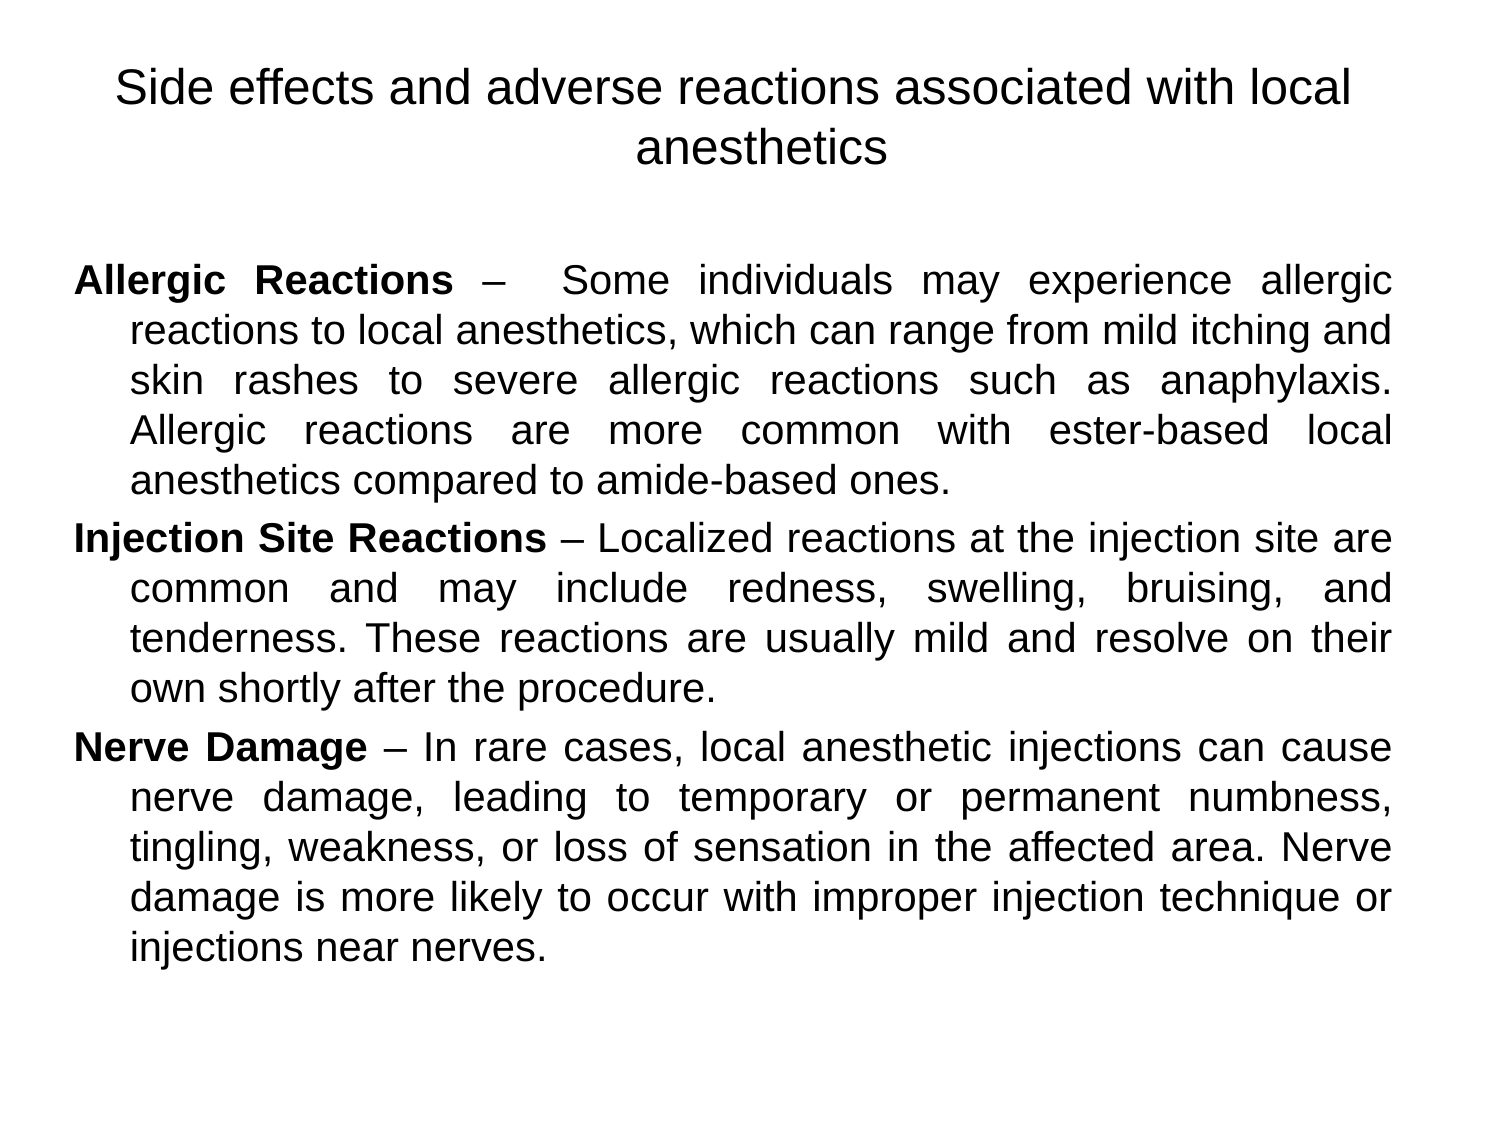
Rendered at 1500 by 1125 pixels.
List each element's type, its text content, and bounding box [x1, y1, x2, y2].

list Side effects and adverse reactions associated with local anesthetics Allergic Reactions – Some individuals may experience allergic reactions to local anesthetics, which can range from mild itching and skin rashes to severe allergic reactions such as anaphylaxis. Allergic reactions are more common with ester-based local anesthetics compared to amide-based ones. Injection Site Reactions – Localized reactions at the injection site are common and may include redness, swelling, bruising, and tenderness. These reactions are usually mild and resolve on their own shortly after the procedure. Nerve Damage – In rare cases, local anesthetic injections can cause nerve damage, leading to temporary or permanent numbness, tingling, weakness, or loss of sensation in the affected area. Nerve damage is more likely to occur with improper injection technique or injections near nerves. [58, 46, 1409, 1067]
